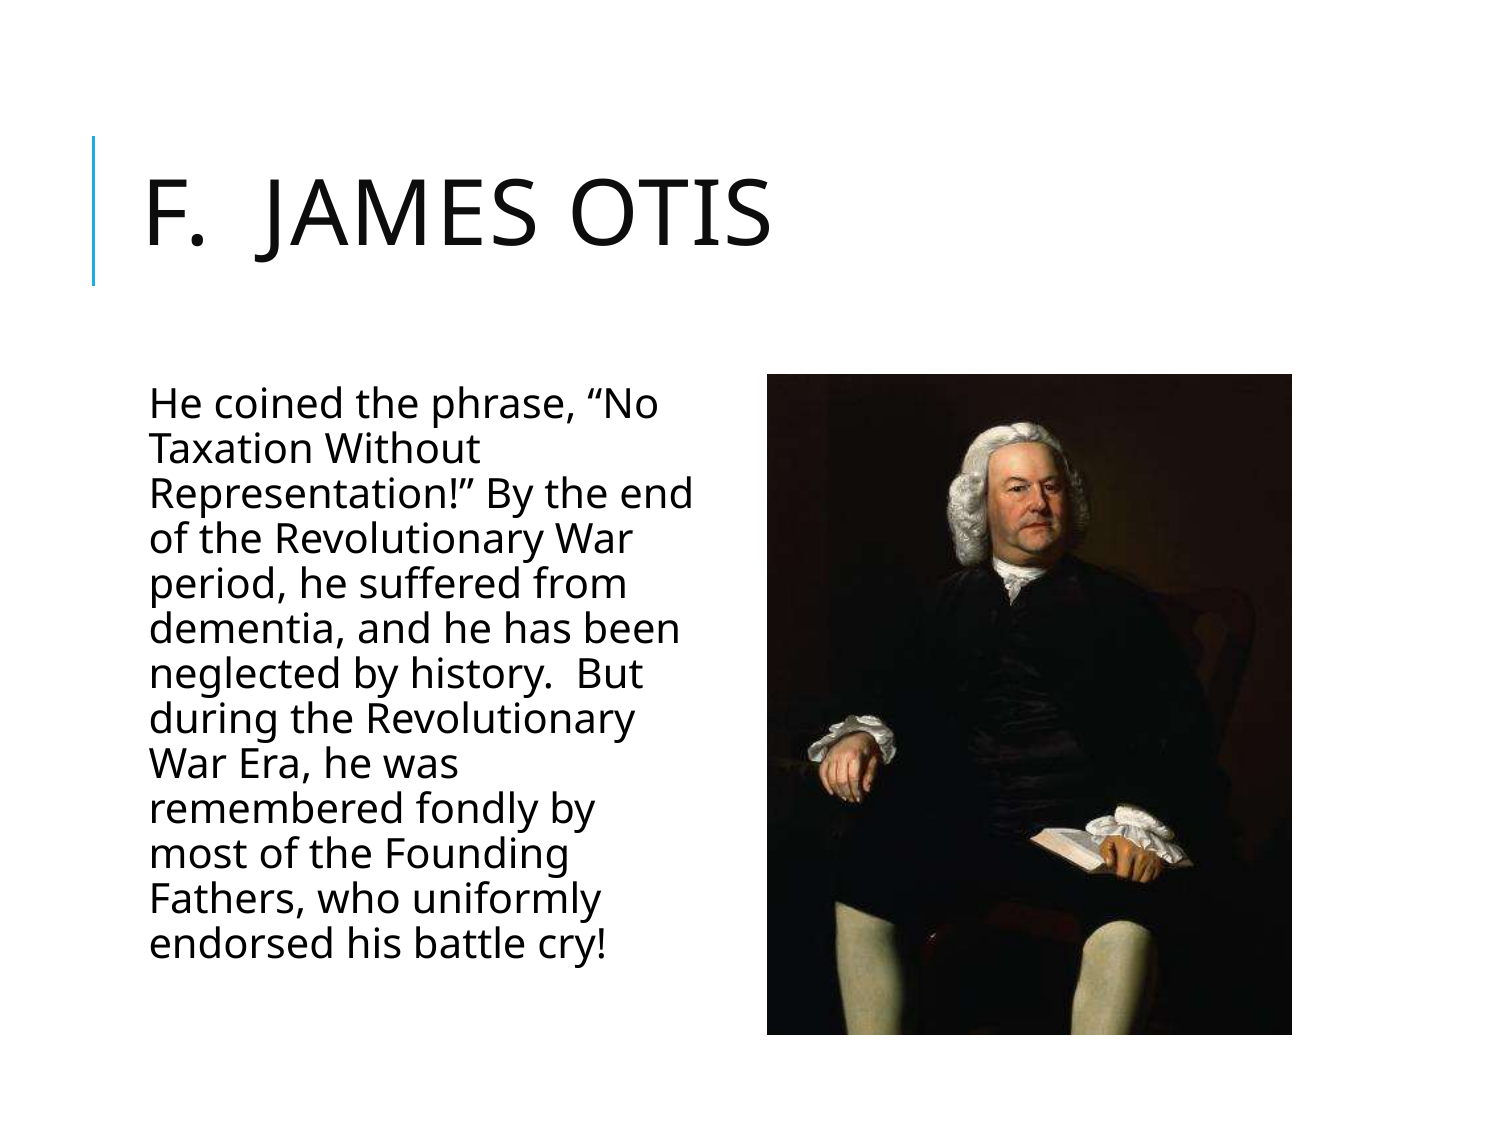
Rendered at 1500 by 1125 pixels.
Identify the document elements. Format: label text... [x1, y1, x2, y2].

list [767, 374, 1292, 1036]
list He coined the phrase, “No Taxation Without Representation!” By the end of the Revolutionary War period, he suffered from dementia, and he has been neglected by history. But during the Revolutionary War Era, he was remembered fondly by most of the Founding Fathers, who uniformly endorsed his battle cry! [126, 375, 711, 1035]
title F. James Otis [126, 96, 1322, 342]
